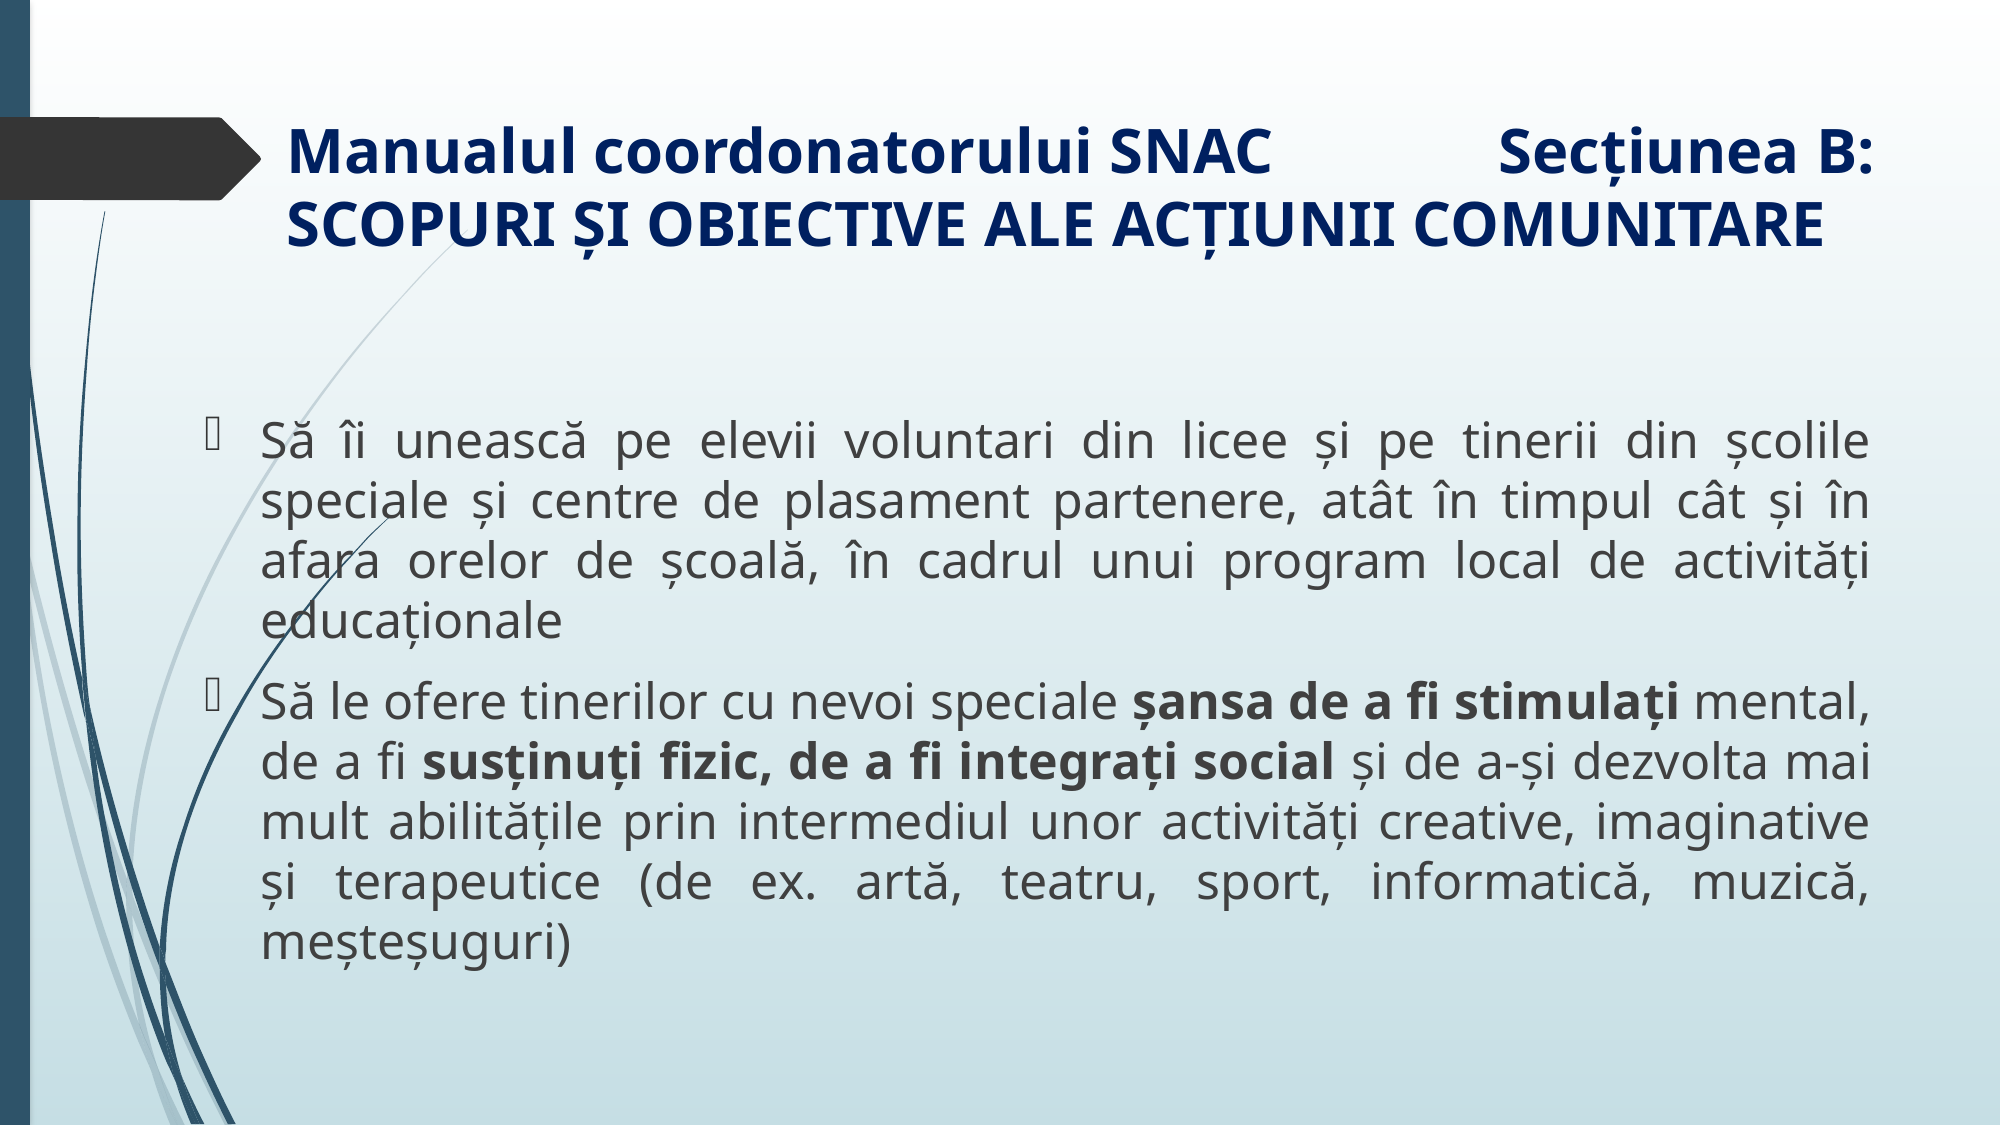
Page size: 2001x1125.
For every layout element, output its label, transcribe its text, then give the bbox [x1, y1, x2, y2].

title Manualul coordonatorului SNAC Secțiunea B: SCOPURI ȘI OBIECTIVE ALE ACȚIUNII COMUNITARE [271, 104, 1909, 315]
list Să îi unească pe elevii voluntari din licee și pe tinerii din școlile speciale și centre de plasament partenere, atât în timpul cât și în afara orelor de școală, în cadrul unui program local de activități educaționale Să le ofere tinerilor cu nevoi speciale șansa de a fi stimulați mental, de a fi susținuți fizic, de a fi integrați social și de a-și dezvolta mai mult abilitățile prin intermediul unor activități creative, imaginative și terapeutice (de ex. artă, teatru, sport, informatică, muzică, meșteșuguri) [189, 401, 1888, 1021]
